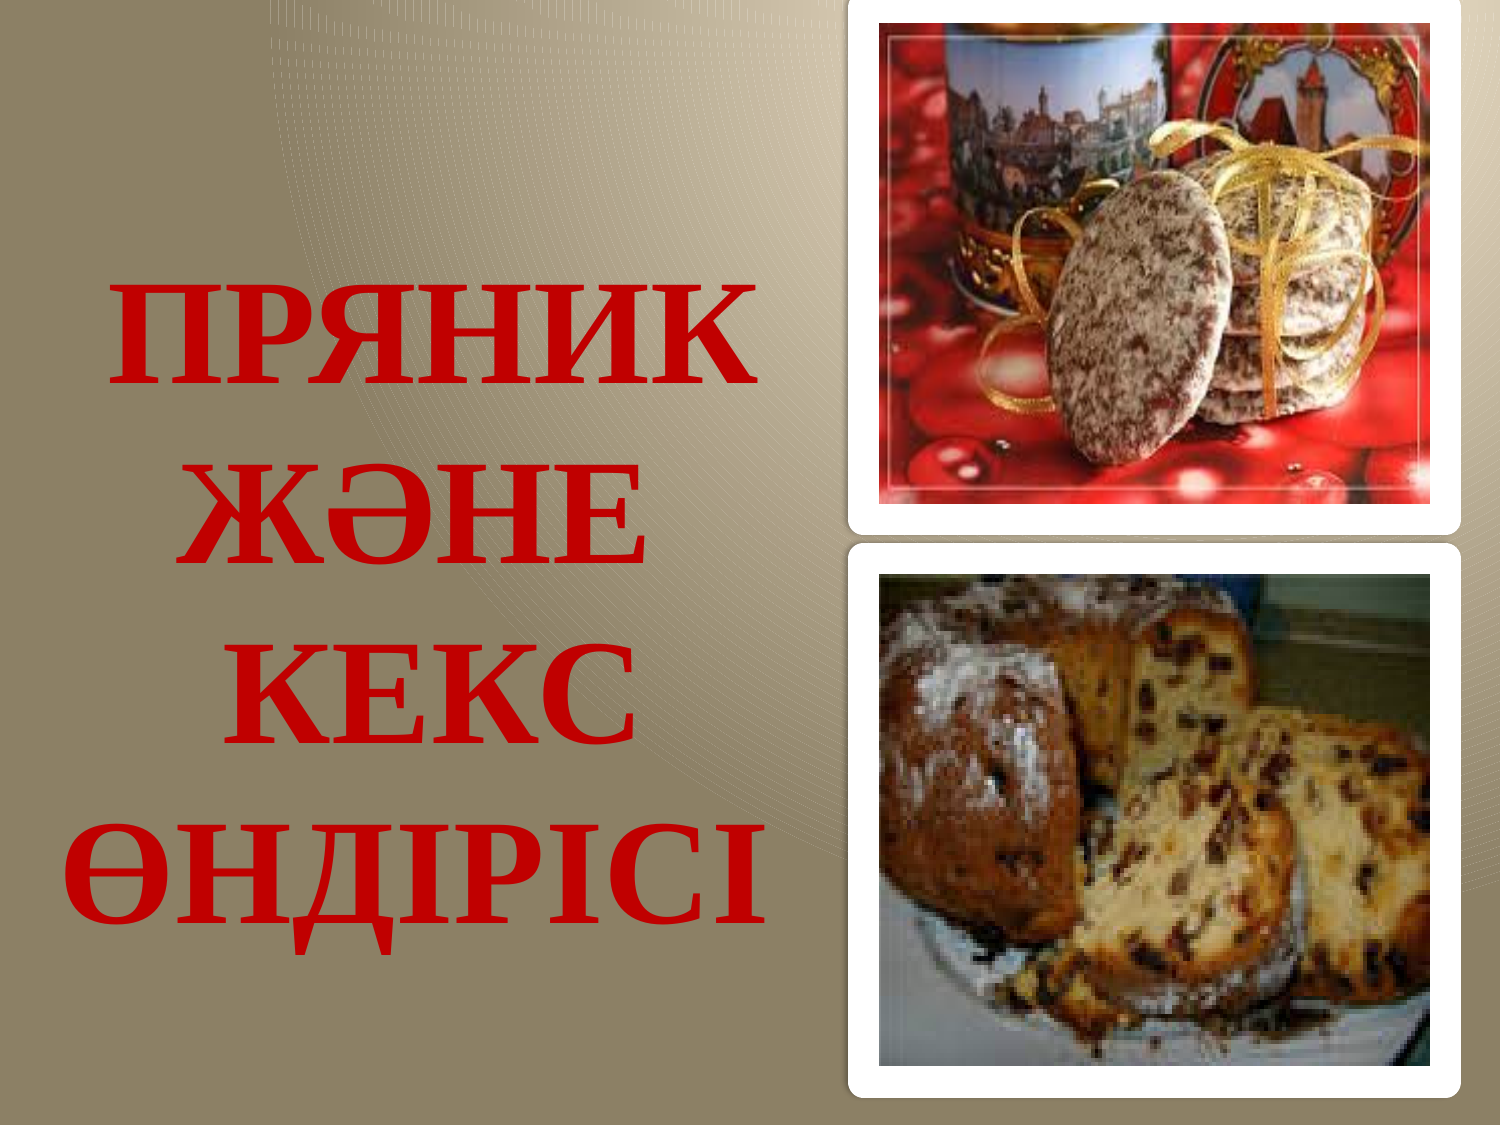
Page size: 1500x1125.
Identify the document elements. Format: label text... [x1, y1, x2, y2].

picture [878, 23, 1430, 504]
title Пряник және кекс өндірісі [0, 23, 868, 961]
picture [878, 574, 1430, 1067]
